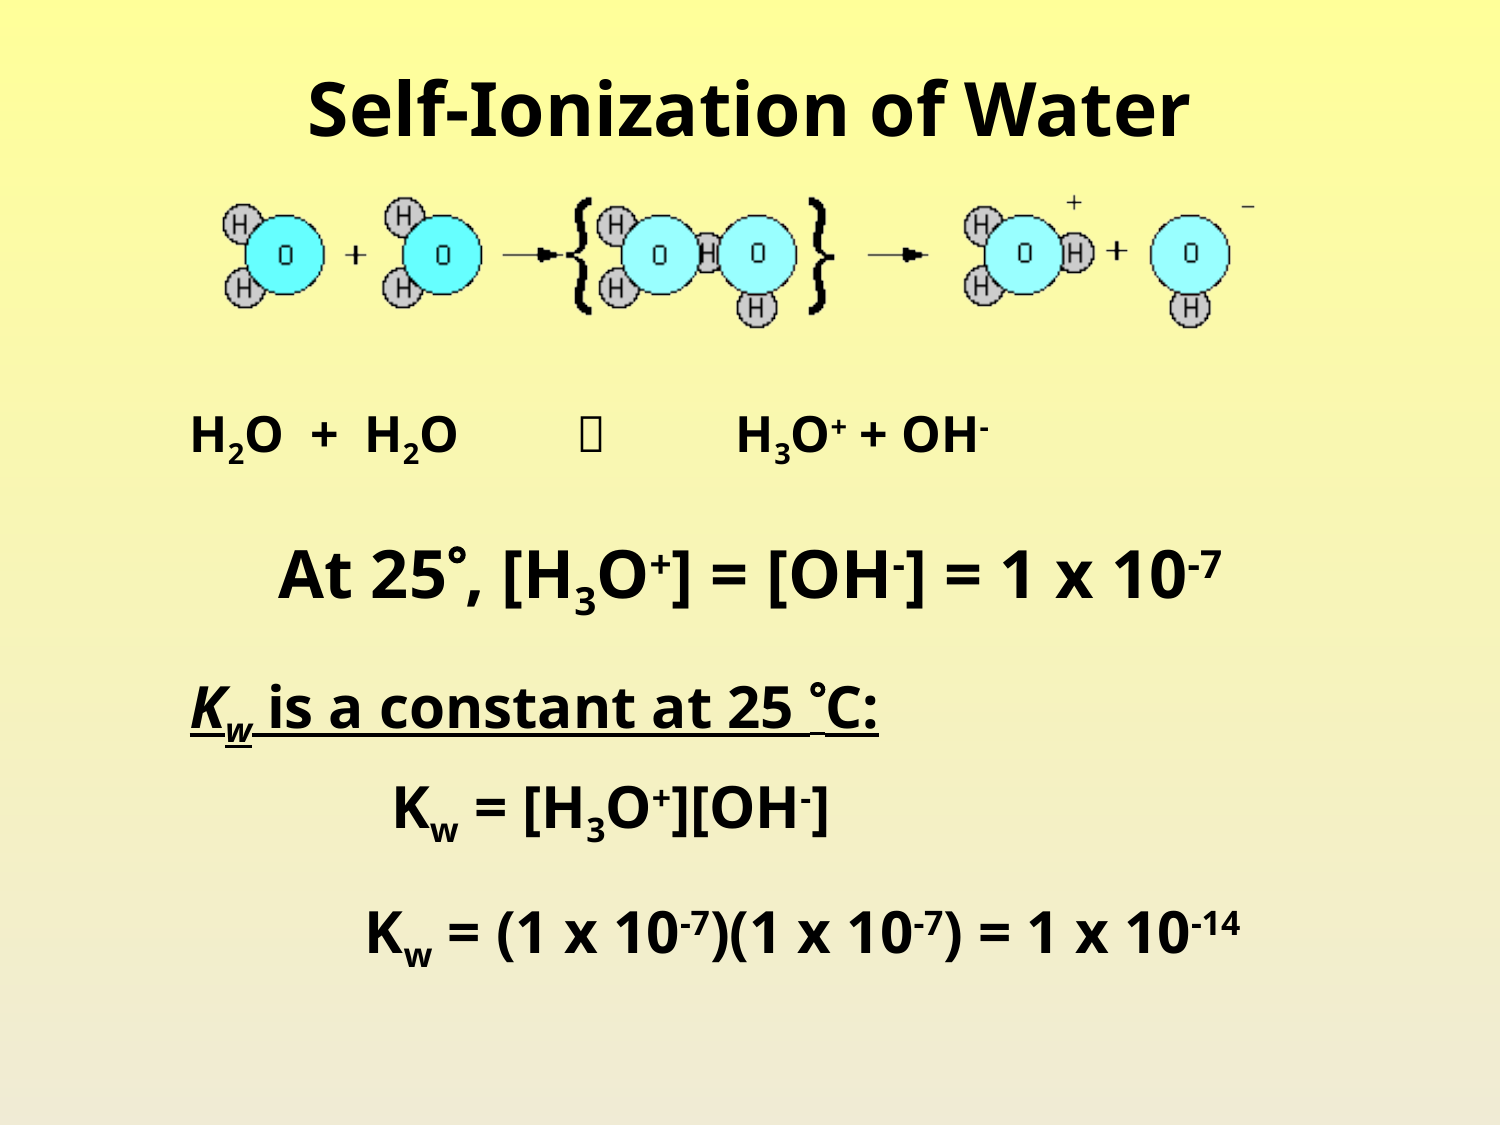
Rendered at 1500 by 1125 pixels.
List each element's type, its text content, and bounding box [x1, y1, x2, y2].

text_box Kw = (1 x 10-7)(1 x 10-7) = 1 x 10-14 [349, 887, 1475, 982]
text_box Kw is a constant at 25 C: [174, 662, 1288, 757]
text_box At 25, [H3O+] = [OH-] = 1 x 10-7 [264, 525, 1238, 631]
title Self-Ionization of Water [112, 49, 1388, 163]
text_box Kw = [H3O+][OH-] [376, 762, 846, 857]
picture [212, 112, 1288, 397]
text_box H2O + H2O  H3O+ + OH- [174, 395, 1325, 478]
